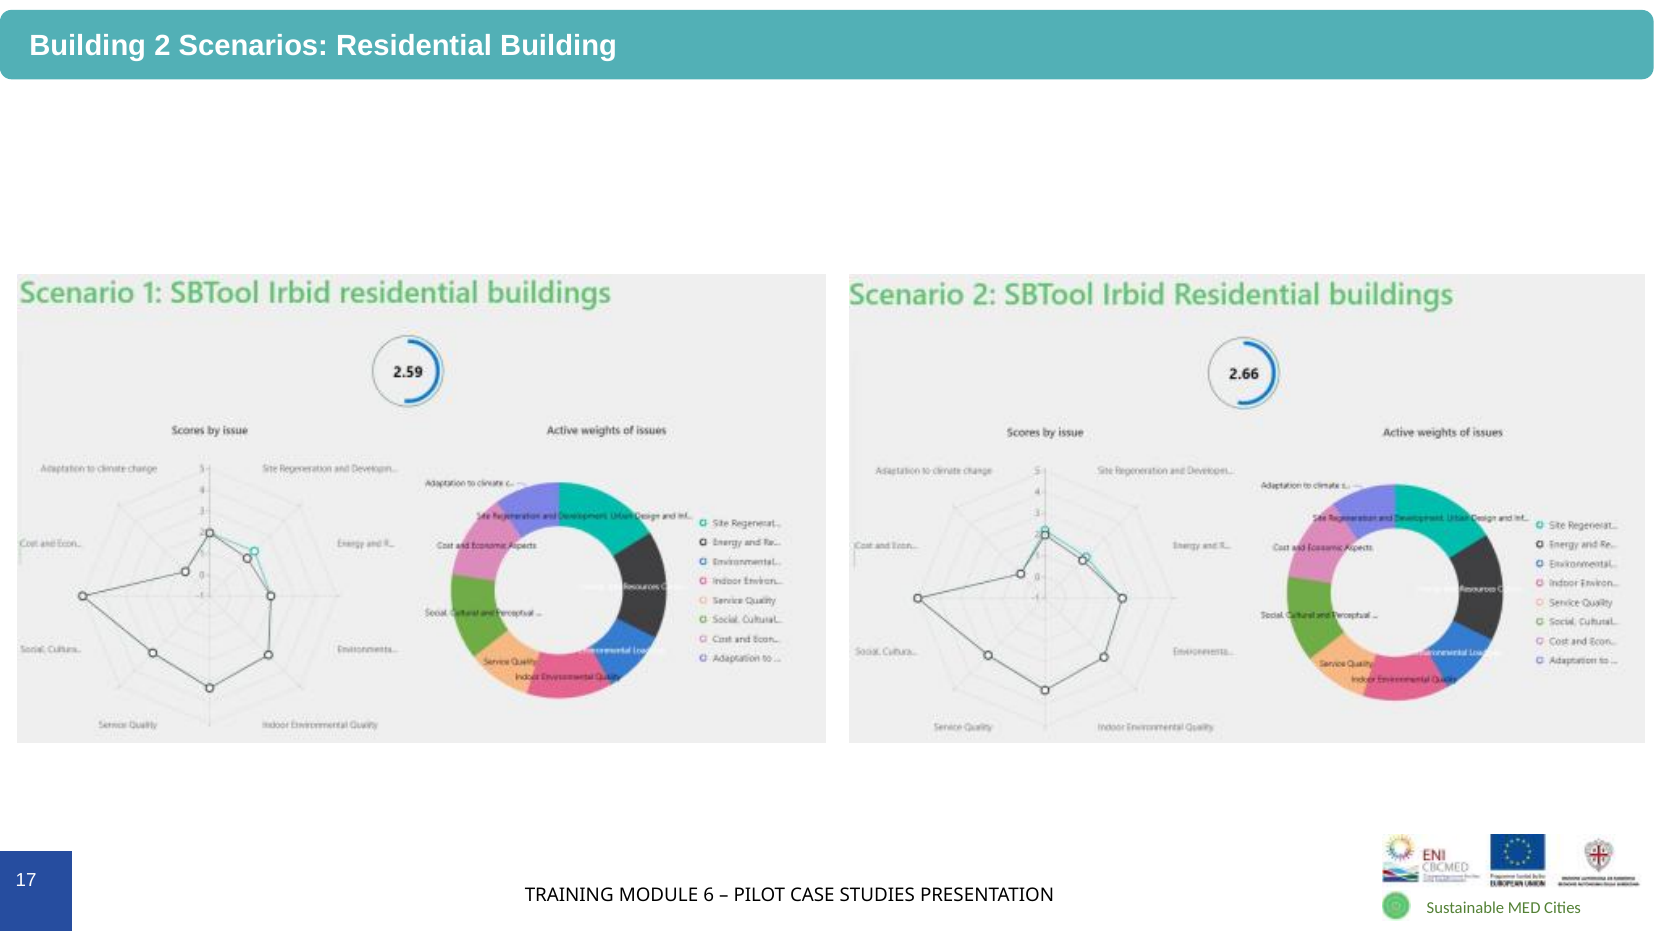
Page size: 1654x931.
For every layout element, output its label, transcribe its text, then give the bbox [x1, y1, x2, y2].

text_box [0, 9, 1654, 80]
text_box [1367, 833, 1654, 921]
picture [849, 274, 1645, 743]
picture [16, 274, 827, 743]
text_box TRAINING MODULE 6 – PILOT CASE STUDIES PRESENTATION [510, 871, 1332, 931]
picture [0, 850, 72, 931]
text_box Building 2 Scenarios: Residential Building [14, 19, 664, 69]
